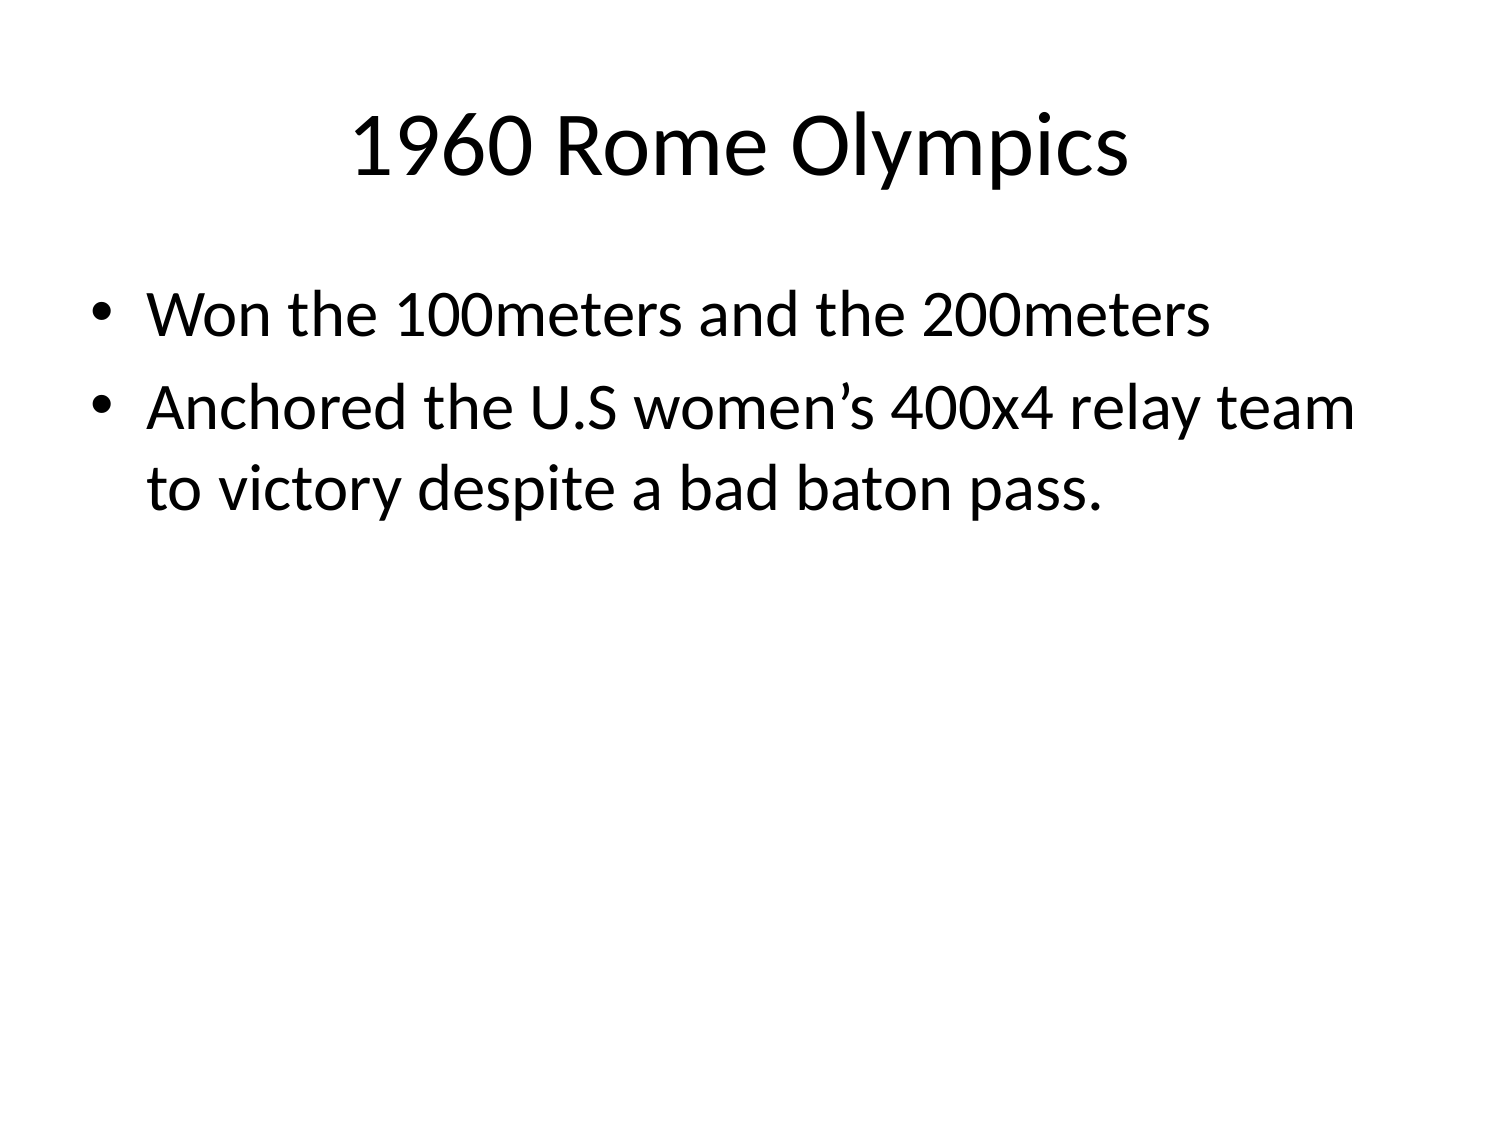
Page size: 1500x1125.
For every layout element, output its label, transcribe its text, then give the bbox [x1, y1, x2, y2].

list Won the 100meters and the 200meters Anchored the U.S women’s 400x4 relay team to victory despite a bad baton pass. [75, 262, 1425, 1005]
title 1960 Rome Olympics [75, 45, 1425, 233]
